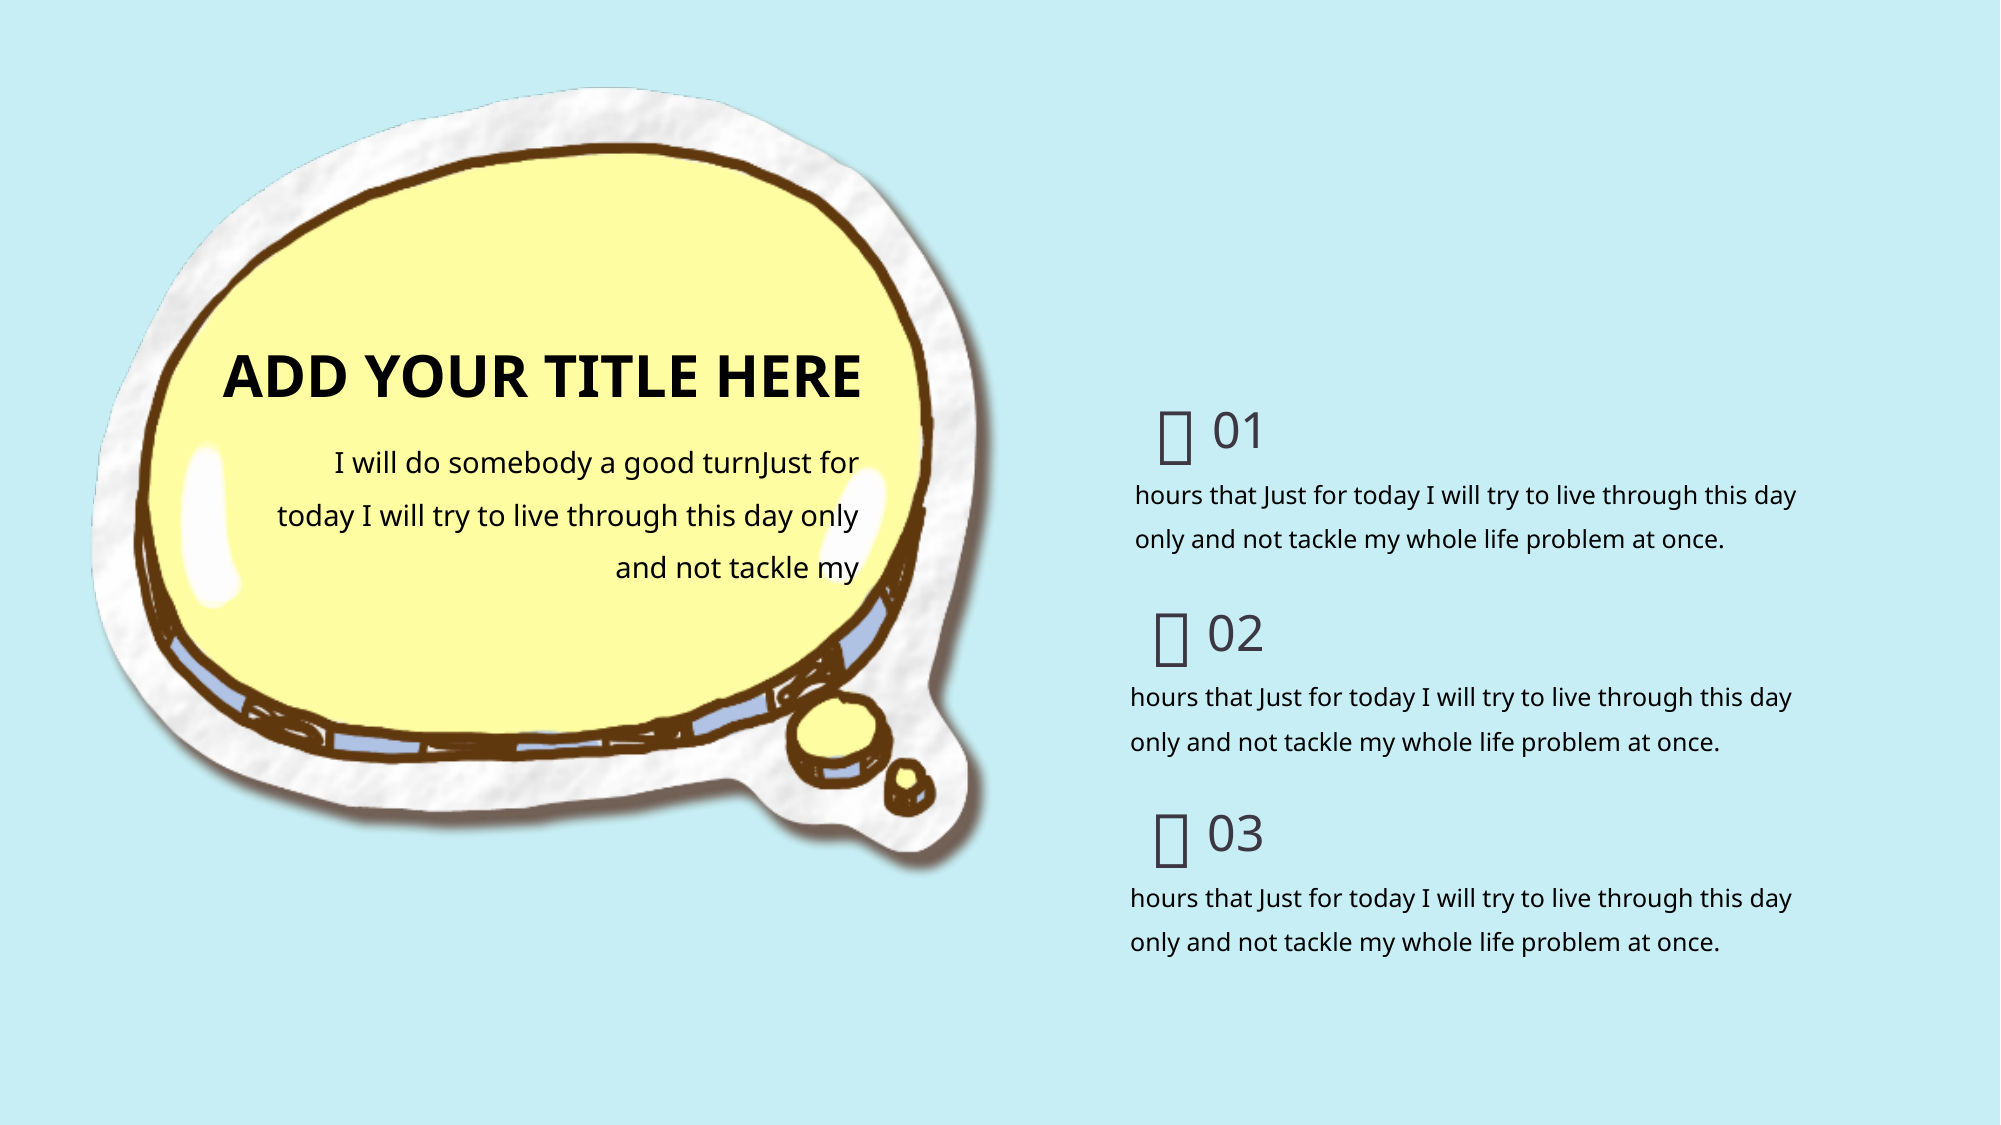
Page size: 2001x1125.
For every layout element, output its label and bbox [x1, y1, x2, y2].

text_box [1119, 382, 1835, 563]
text_box [1115, 585, 1830, 766]
picture [0, 0, 1116, 922]
text_box [1115, 785, 1830, 966]
